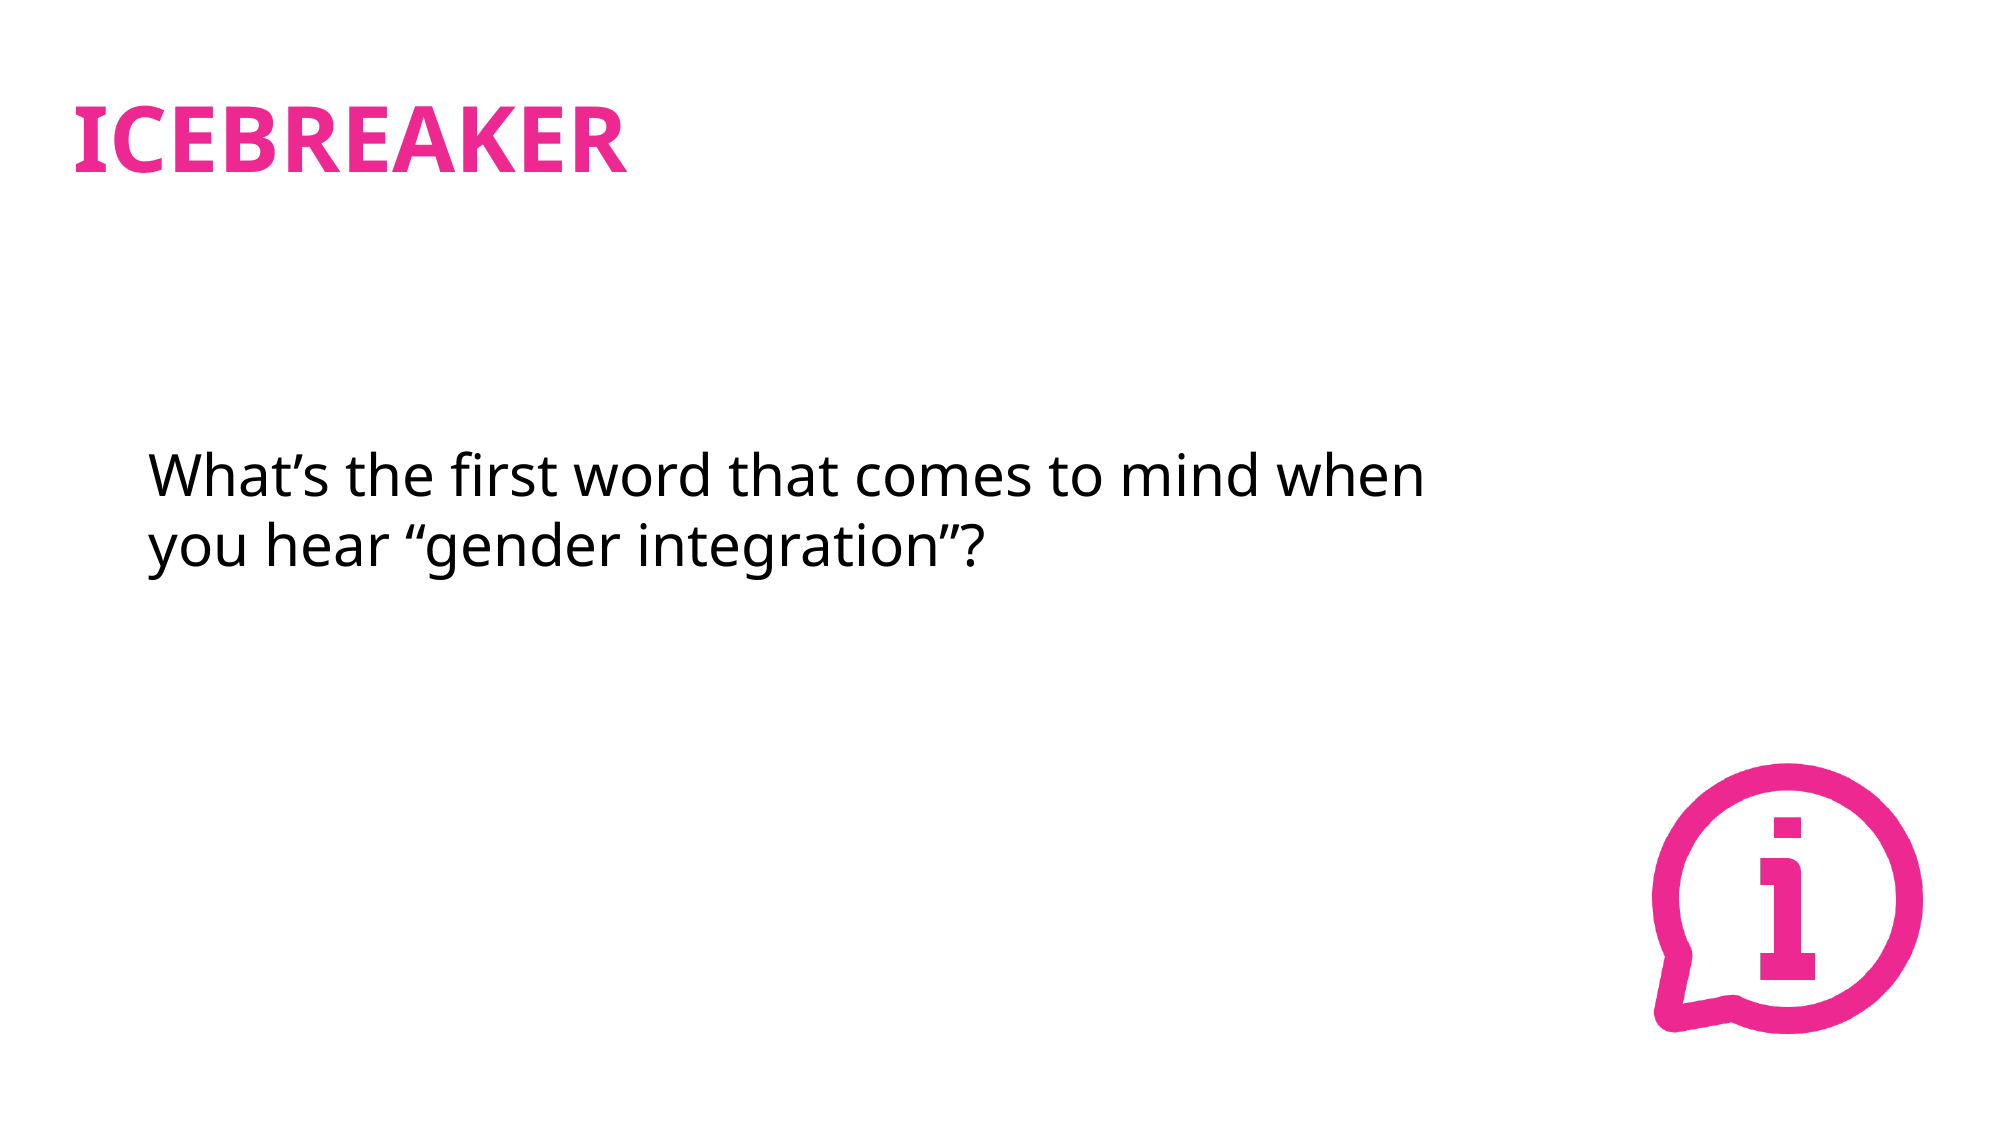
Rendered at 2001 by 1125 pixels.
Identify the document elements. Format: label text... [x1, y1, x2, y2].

picture [1646, 756, 1929, 1041]
title ICEBREAKER [58, 33, 1784, 252]
text_box What’s the first word that comes to mind when you hear “gender integration”? [58, 332, 1485, 871]
